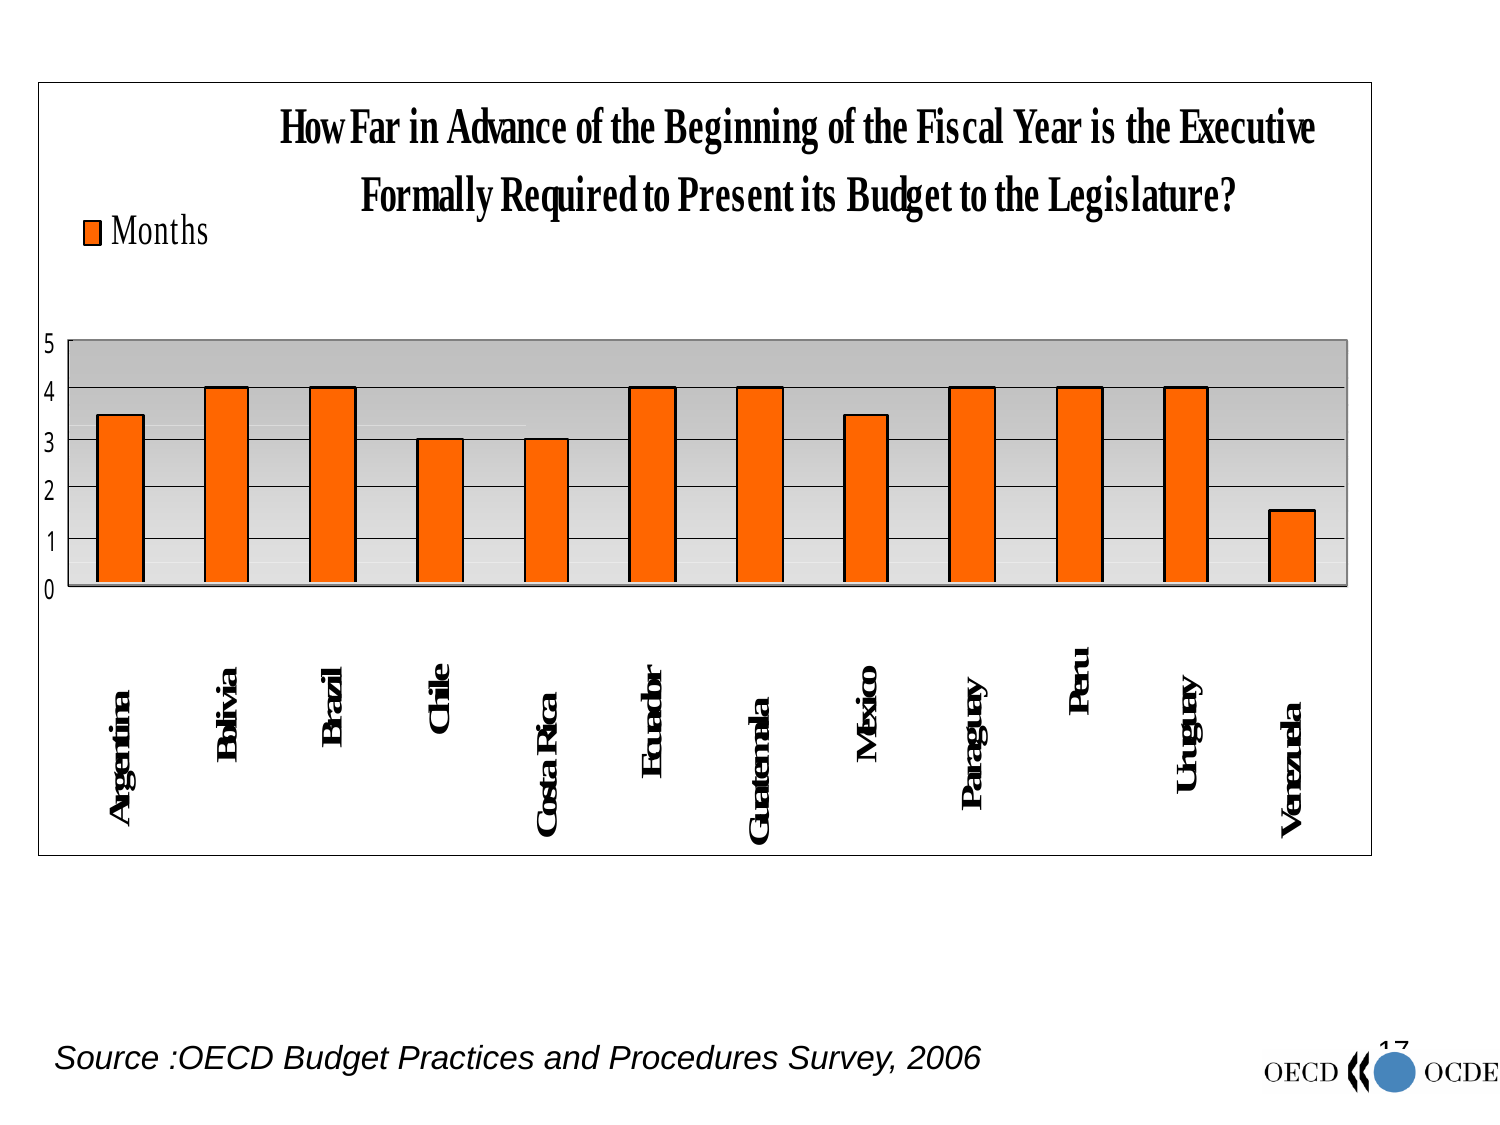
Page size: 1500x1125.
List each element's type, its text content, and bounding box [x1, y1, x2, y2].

text_box Source :OECD Budget Practices and Procedures Survey, 2006 [39, 1028, 998, 1084]
slide_number 17 [1074, 1024, 1426, 1103]
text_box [24, 62, 1388, 876]
picture [1262, 1049, 1500, 1095]
